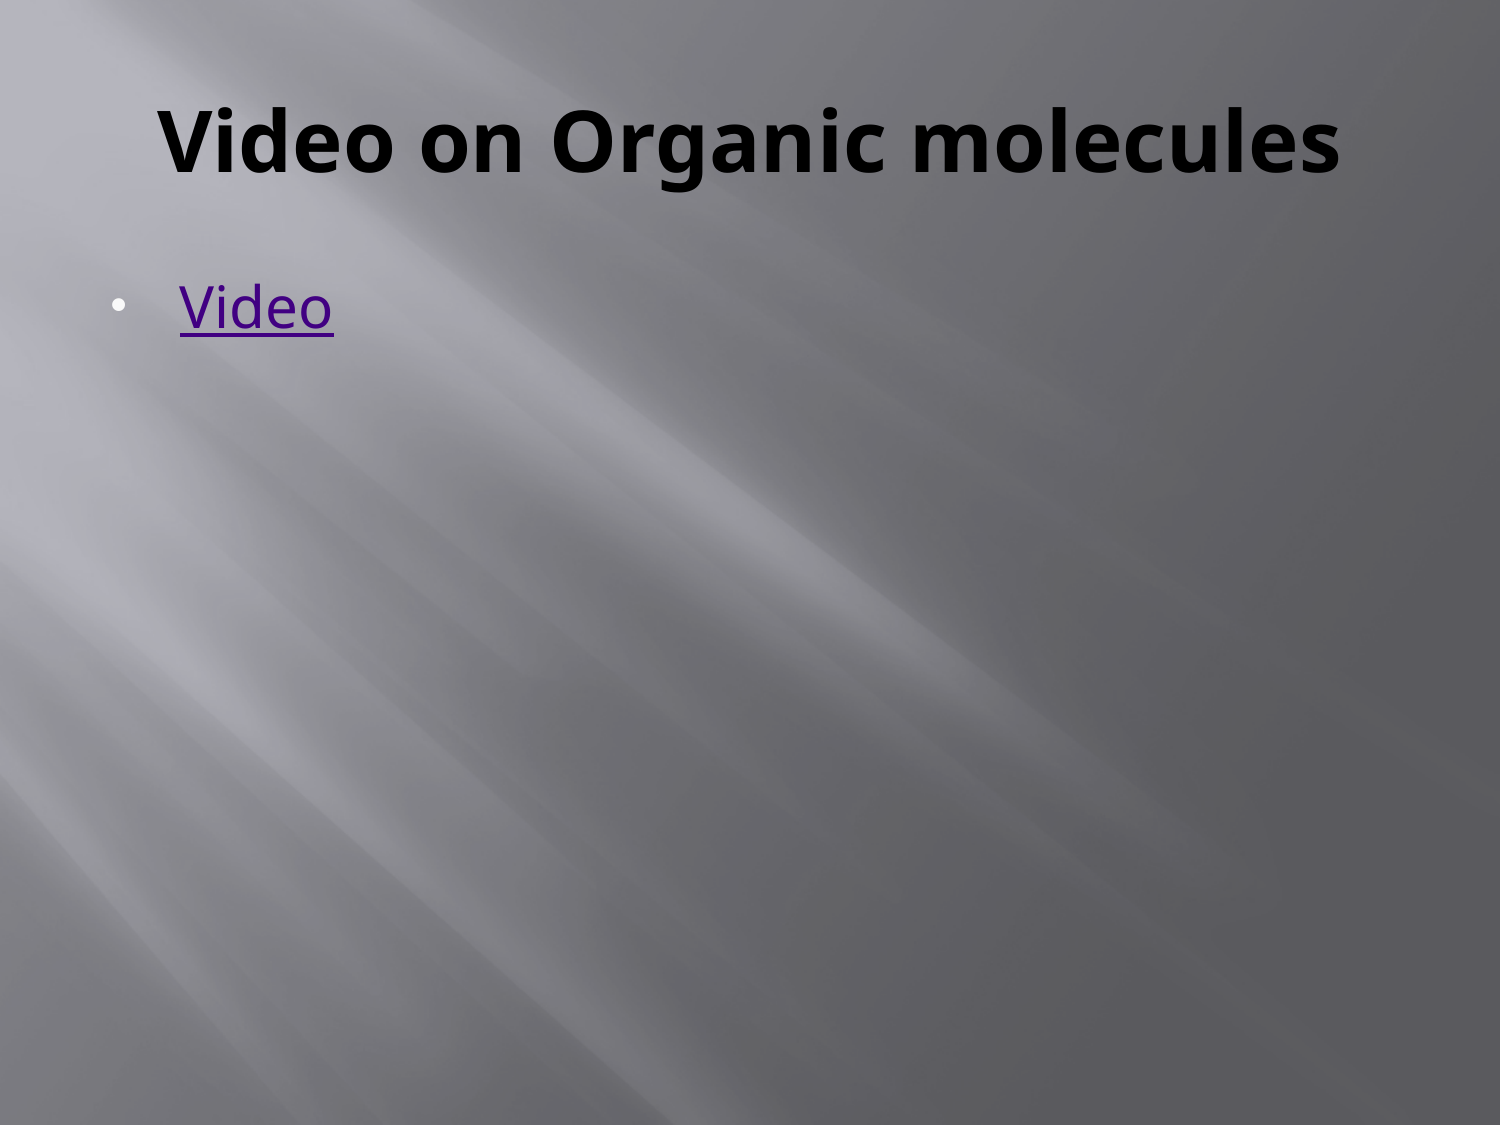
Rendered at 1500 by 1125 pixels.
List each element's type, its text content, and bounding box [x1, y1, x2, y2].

title Video on Organic molecules [75, 45, 1425, 233]
list Video [75, 262, 1425, 1035]
